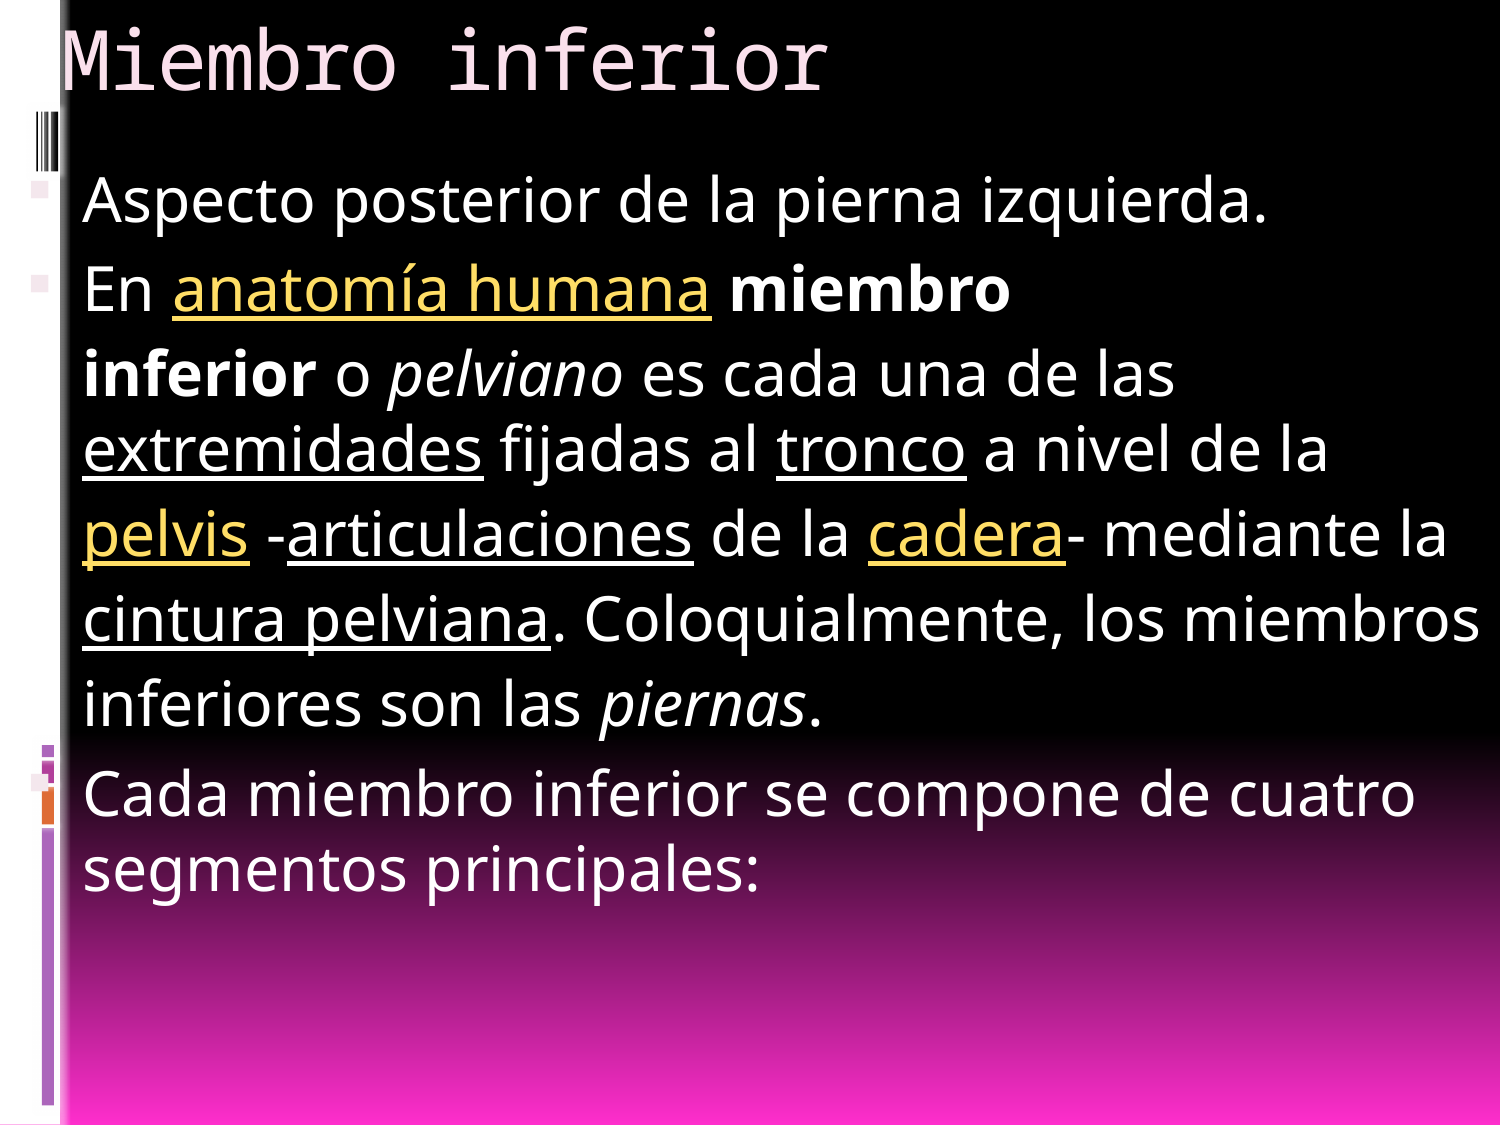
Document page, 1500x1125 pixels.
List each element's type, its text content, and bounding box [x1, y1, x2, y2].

list Aspecto posterior de la pierna izquierda. En anatomía humana miembro inferior o pelviano es cada una de las extremidades fijadas al tronco a nivel de la pelvis -articulaciones de la cadera- mediante la cintura pelviana. Coloquialmente, los miembros inferiores son las piernas. Cada miembro inferior se compone de cuatro segmentos principales: [0, 152, 1500, 1125]
title Miembro inferior [46, 0, 1425, 152]
